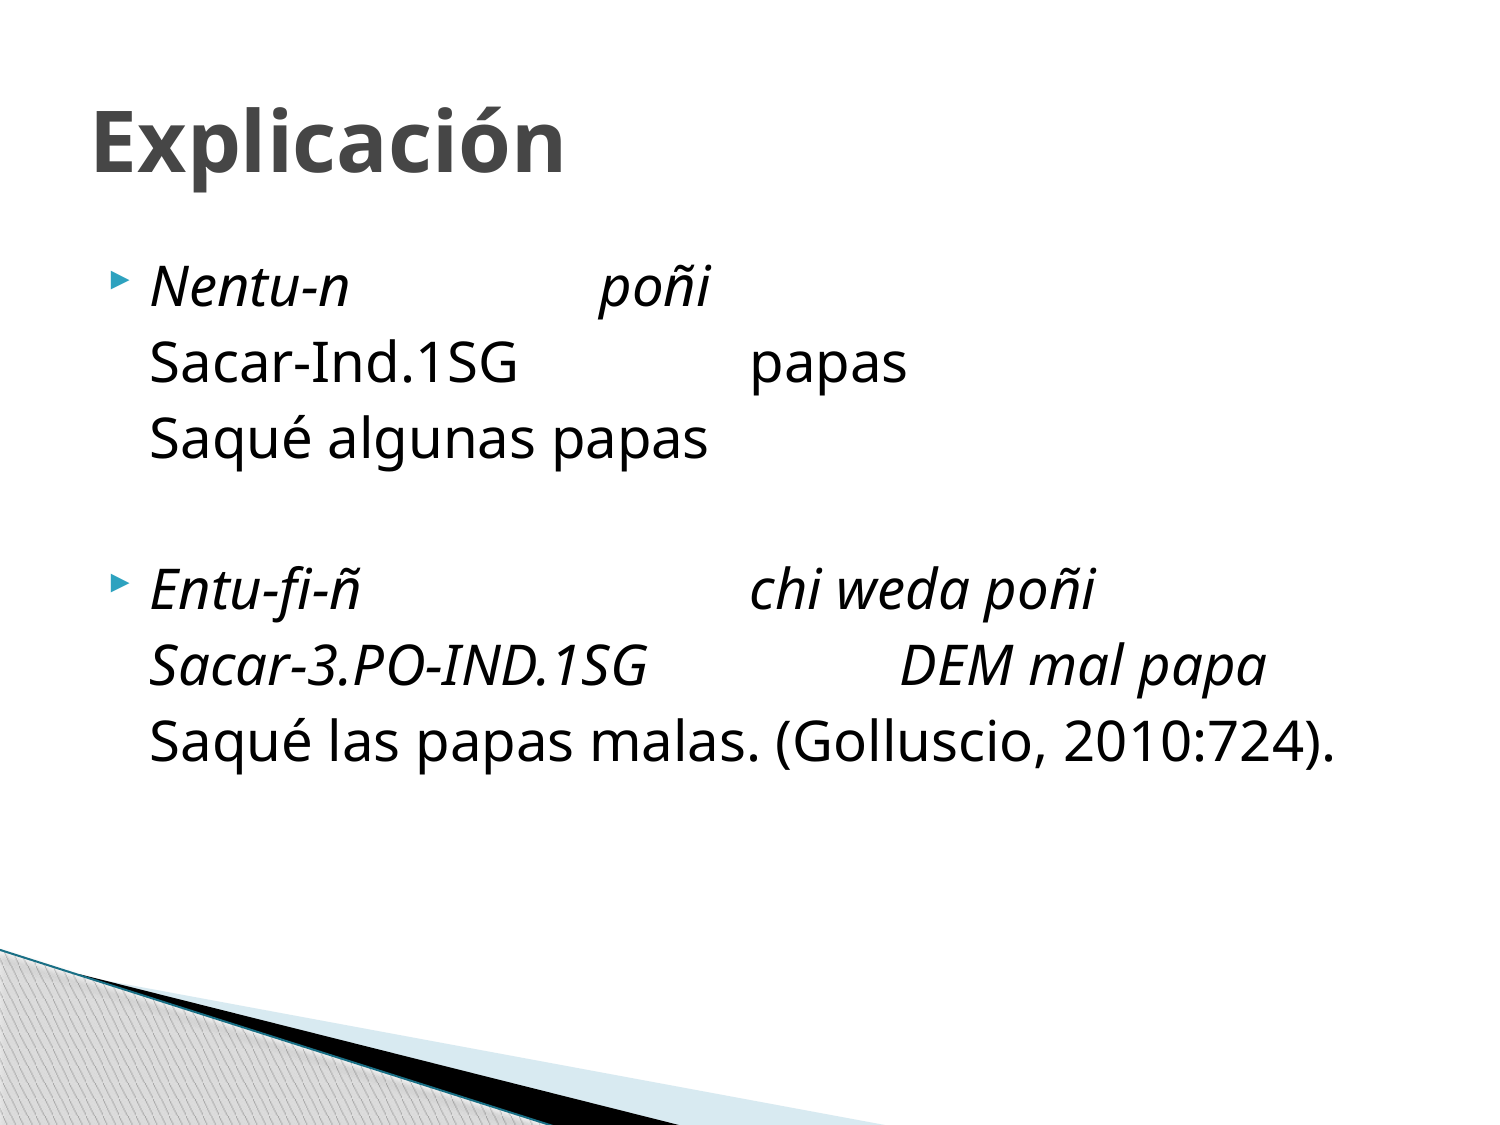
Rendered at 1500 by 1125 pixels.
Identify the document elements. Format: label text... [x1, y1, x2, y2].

title Explicación [75, 45, 1425, 233]
list Nentu-n poñi Sacar-Ind.1SG papas Saqué algunas papas Entu-fi-ñ chi weda poñi Sacar-3.PO-IND.1SG DEM mal papa Saqué las papas malas. (Golluscio, 2010:724). [75, 243, 1425, 986]
